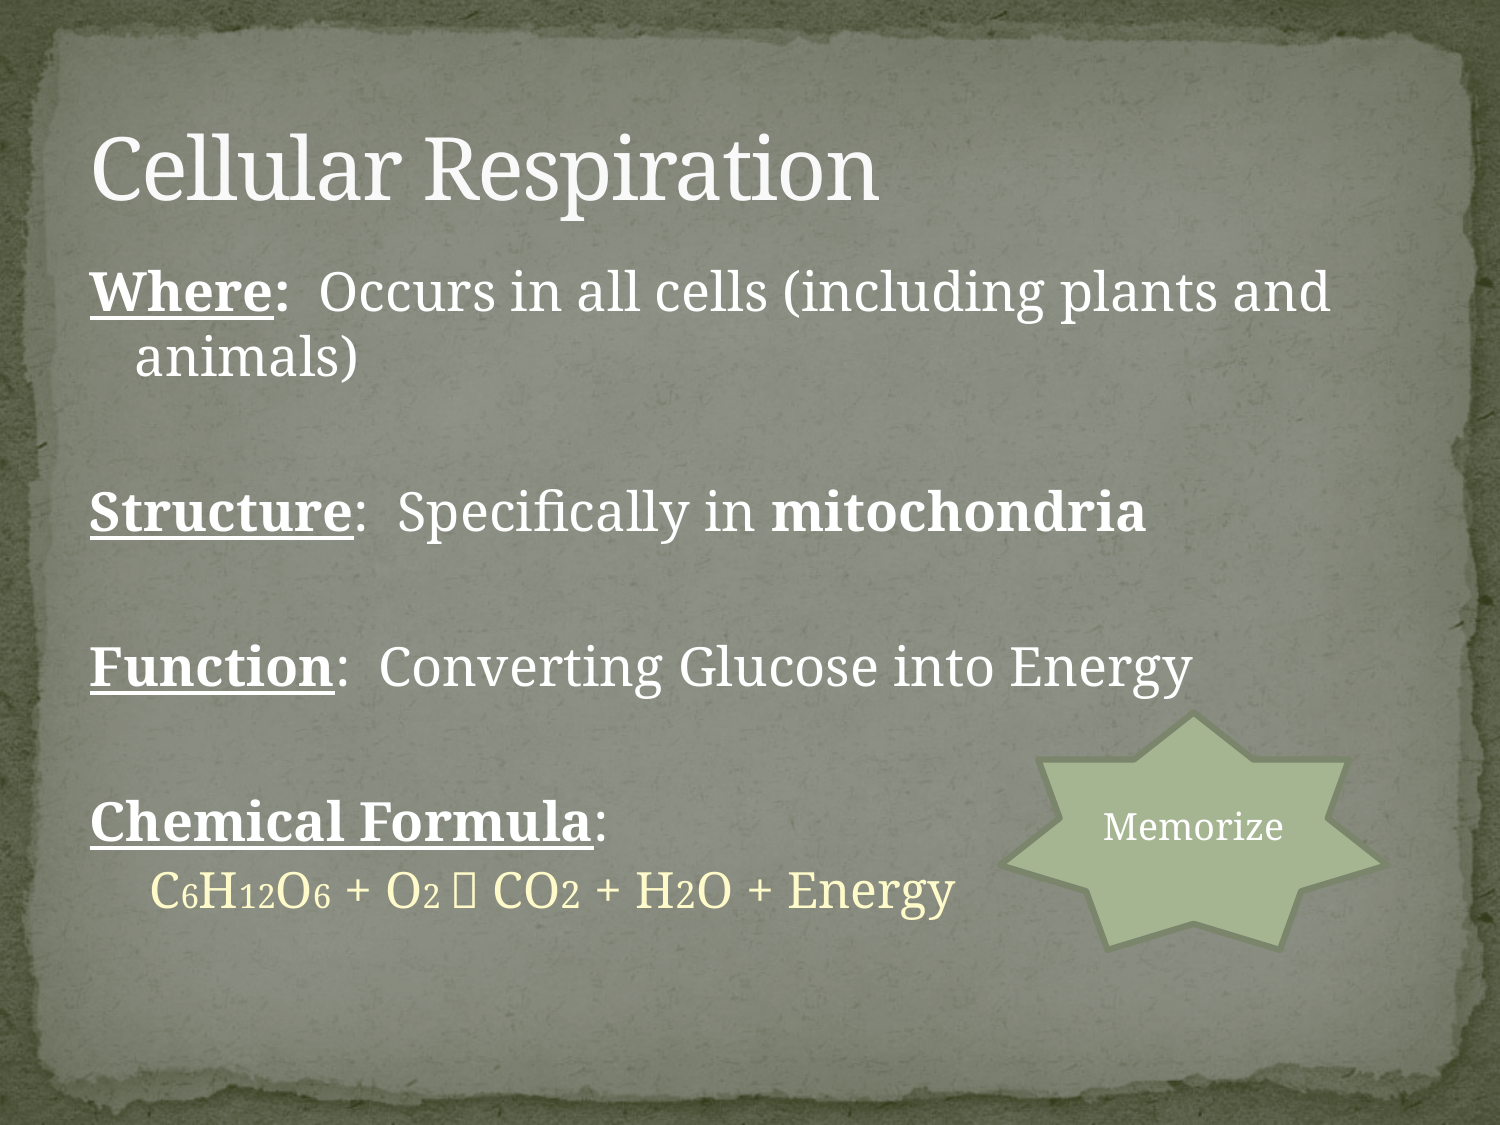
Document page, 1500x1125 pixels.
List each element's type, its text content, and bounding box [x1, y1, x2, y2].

list Where: Occurs in all cells (including plants and animals) Structure: Specifically in mitochondria Function: Converting Glucose into Energy Chemical Formula: C6H12O6 + O2  CO2 + H2O + Energy [75, 249, 1425, 1000]
text_box Memorize [996, 709, 1391, 953]
title Cellular Respiration [74, 24, 1425, 225]
